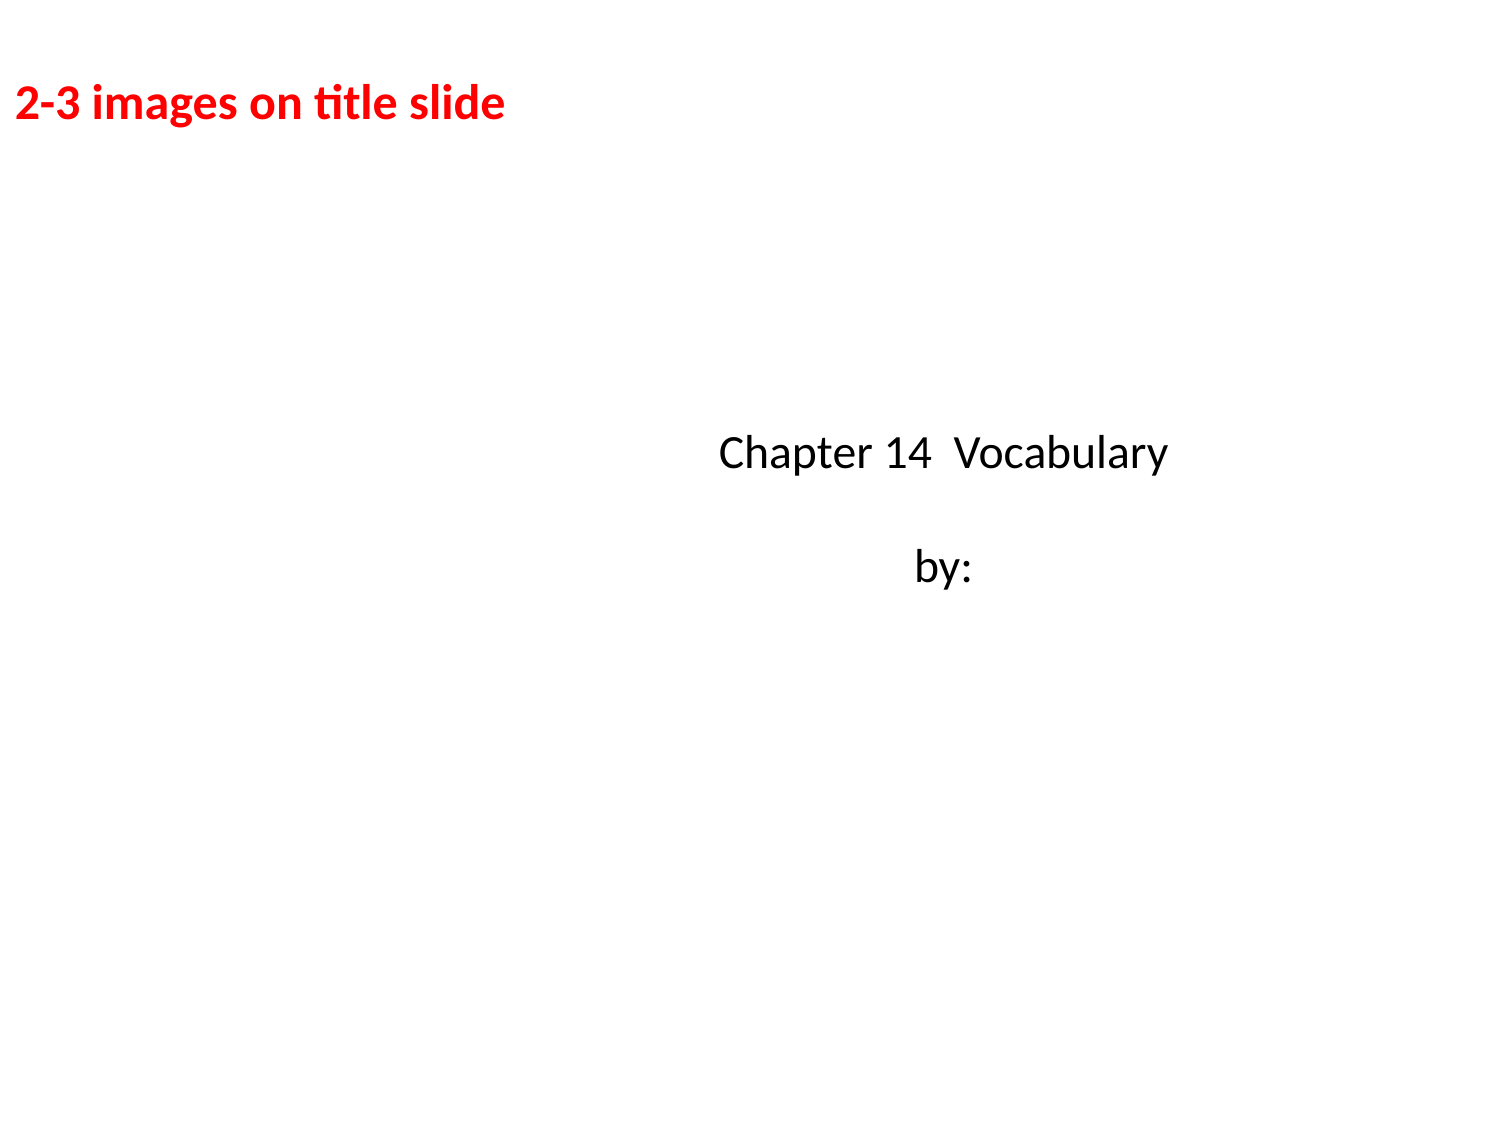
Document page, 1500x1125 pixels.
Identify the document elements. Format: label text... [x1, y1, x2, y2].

text_box 2-3 images on title slide [0, 62, 563, 138]
title Chapter 14 Vocabulary by: [500, 412, 1388, 600]
